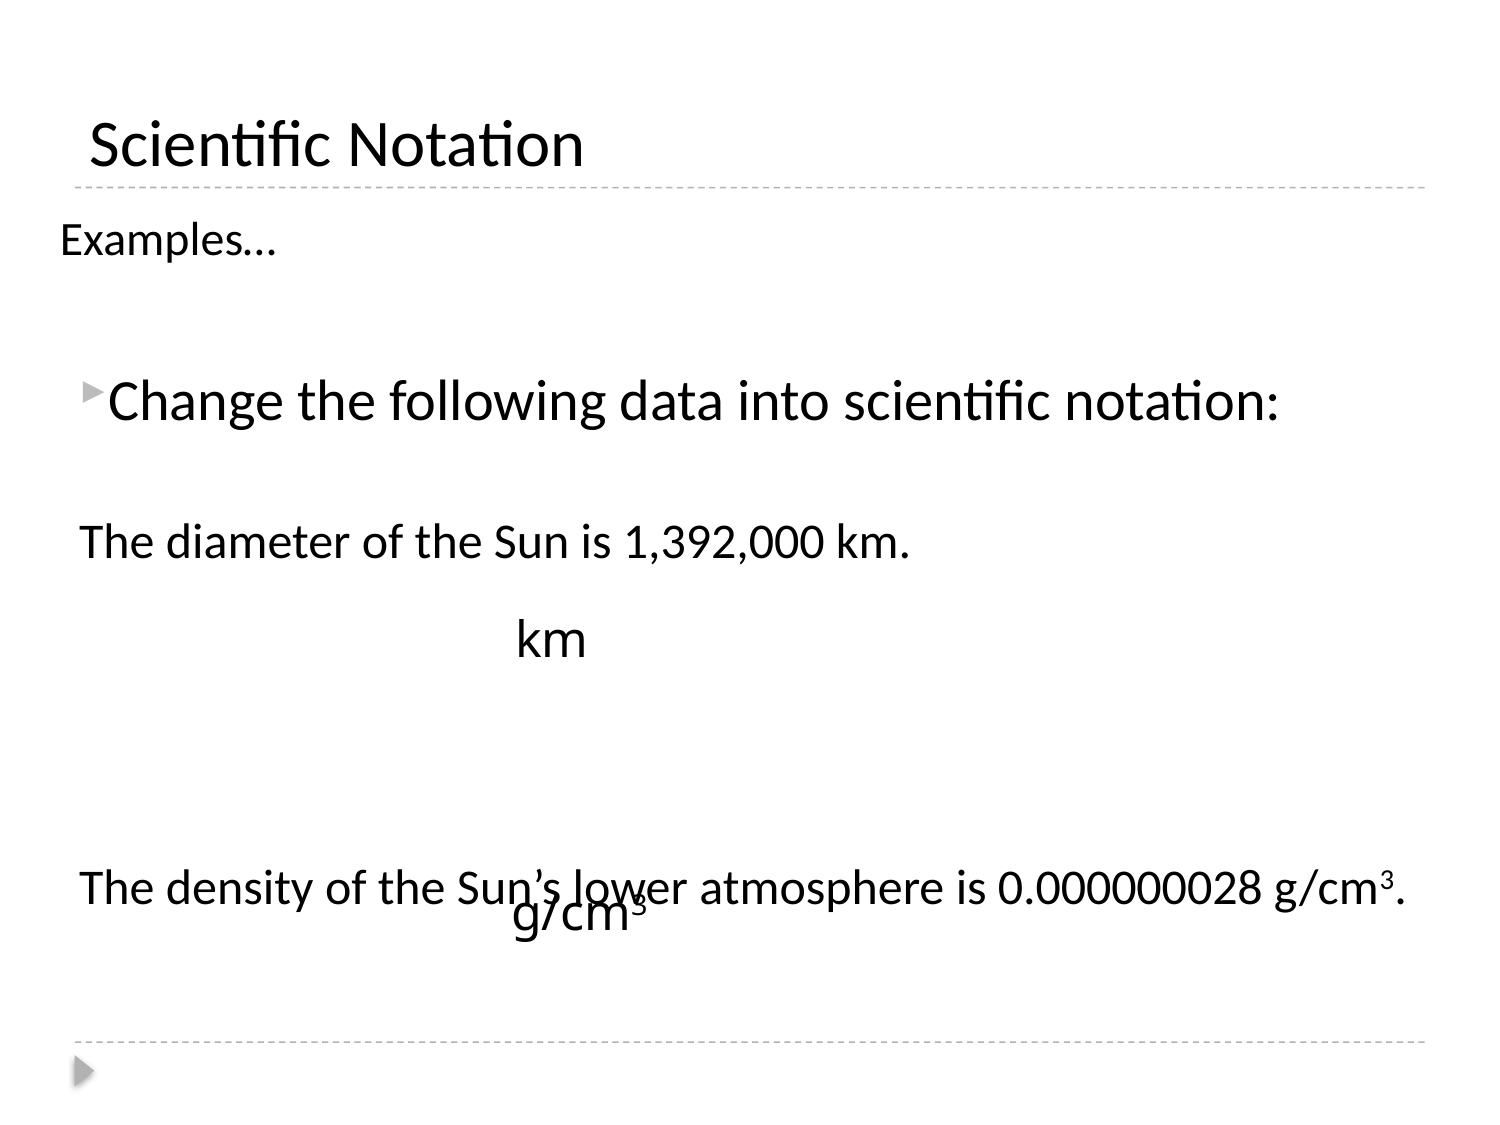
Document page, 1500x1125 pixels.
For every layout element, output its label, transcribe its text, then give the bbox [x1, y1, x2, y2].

title Scientific Notation [75, 24, 1425, 188]
list Examples… Change the following data into scientific notation: The diameter of the Sun is 1,392,000 km. The density of the Sun’s lower atmosphere is 0.000000028 g/cm3. [0, 200, 1500, 1010]
